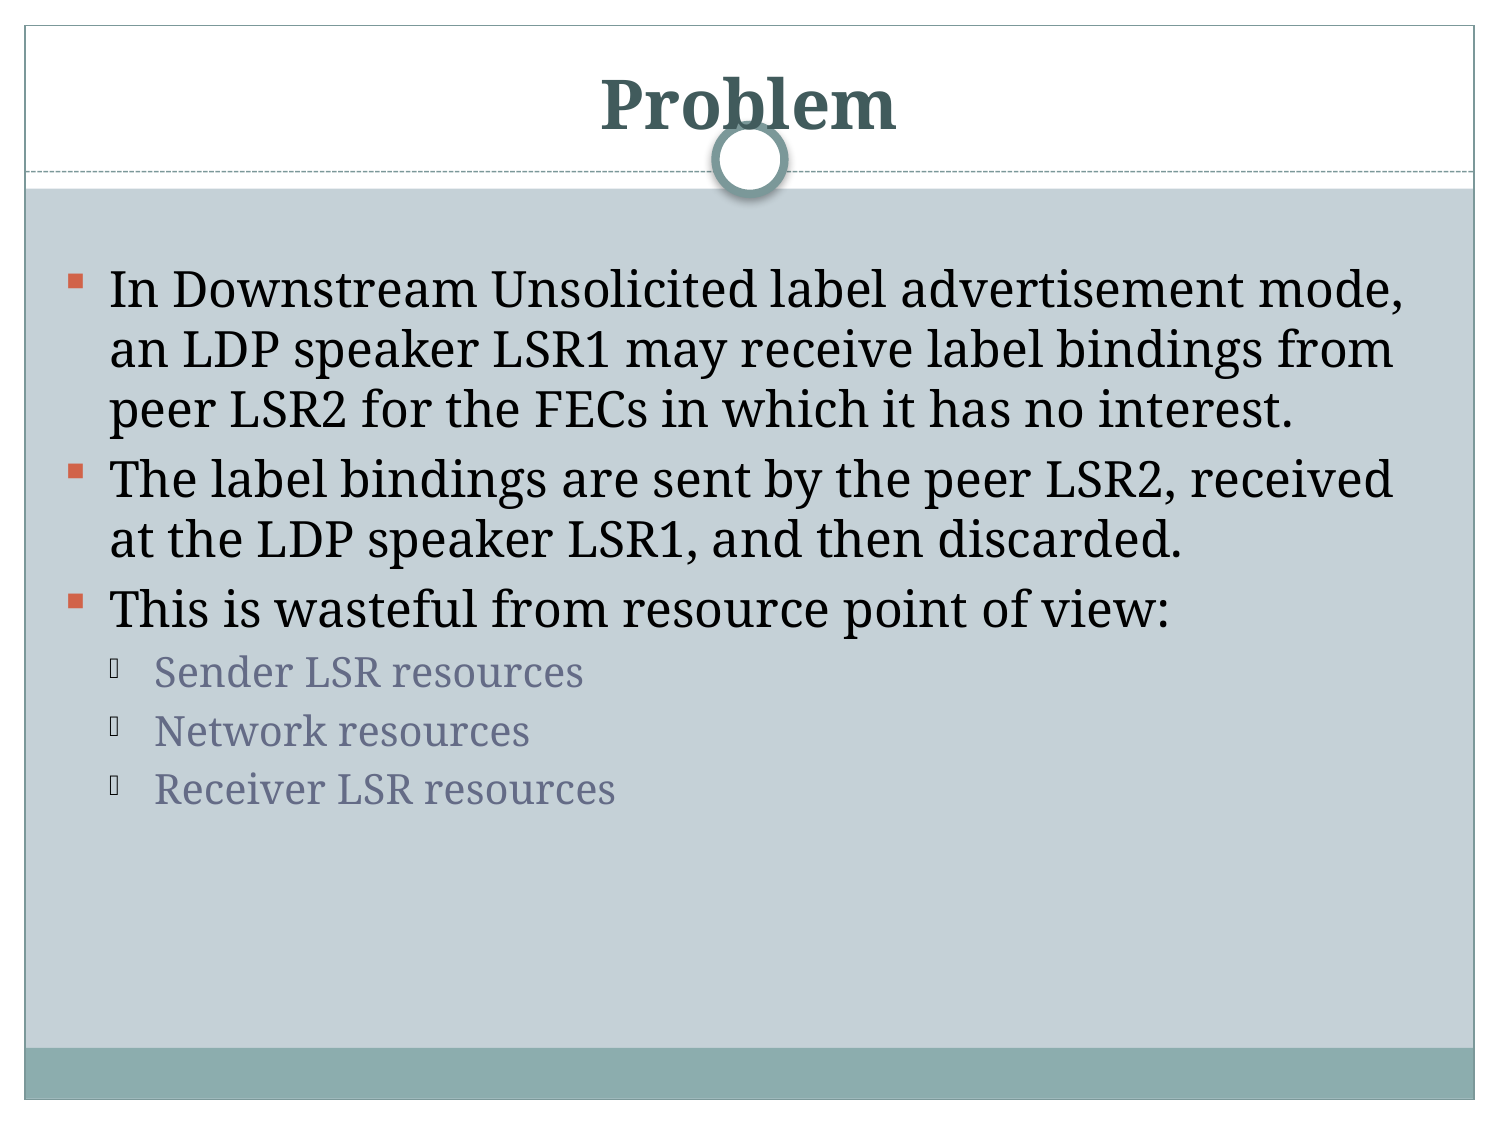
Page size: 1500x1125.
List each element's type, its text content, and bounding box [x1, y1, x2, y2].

list In Downstream Unsolicited label advertisement mode, an LDP speaker LSR1 may receive label bindings from peer LSR2 for the FECs in which it has no interest. The label bindings are sent by the peer LSR2, received at the LDP speaker LSR1, and then discarded. This is wasteful from resource point of view: Sender LSR resources Network resources Receiver LSR resources [49, 250, 1445, 1001]
title Problem [49, 26, 1450, 151]
